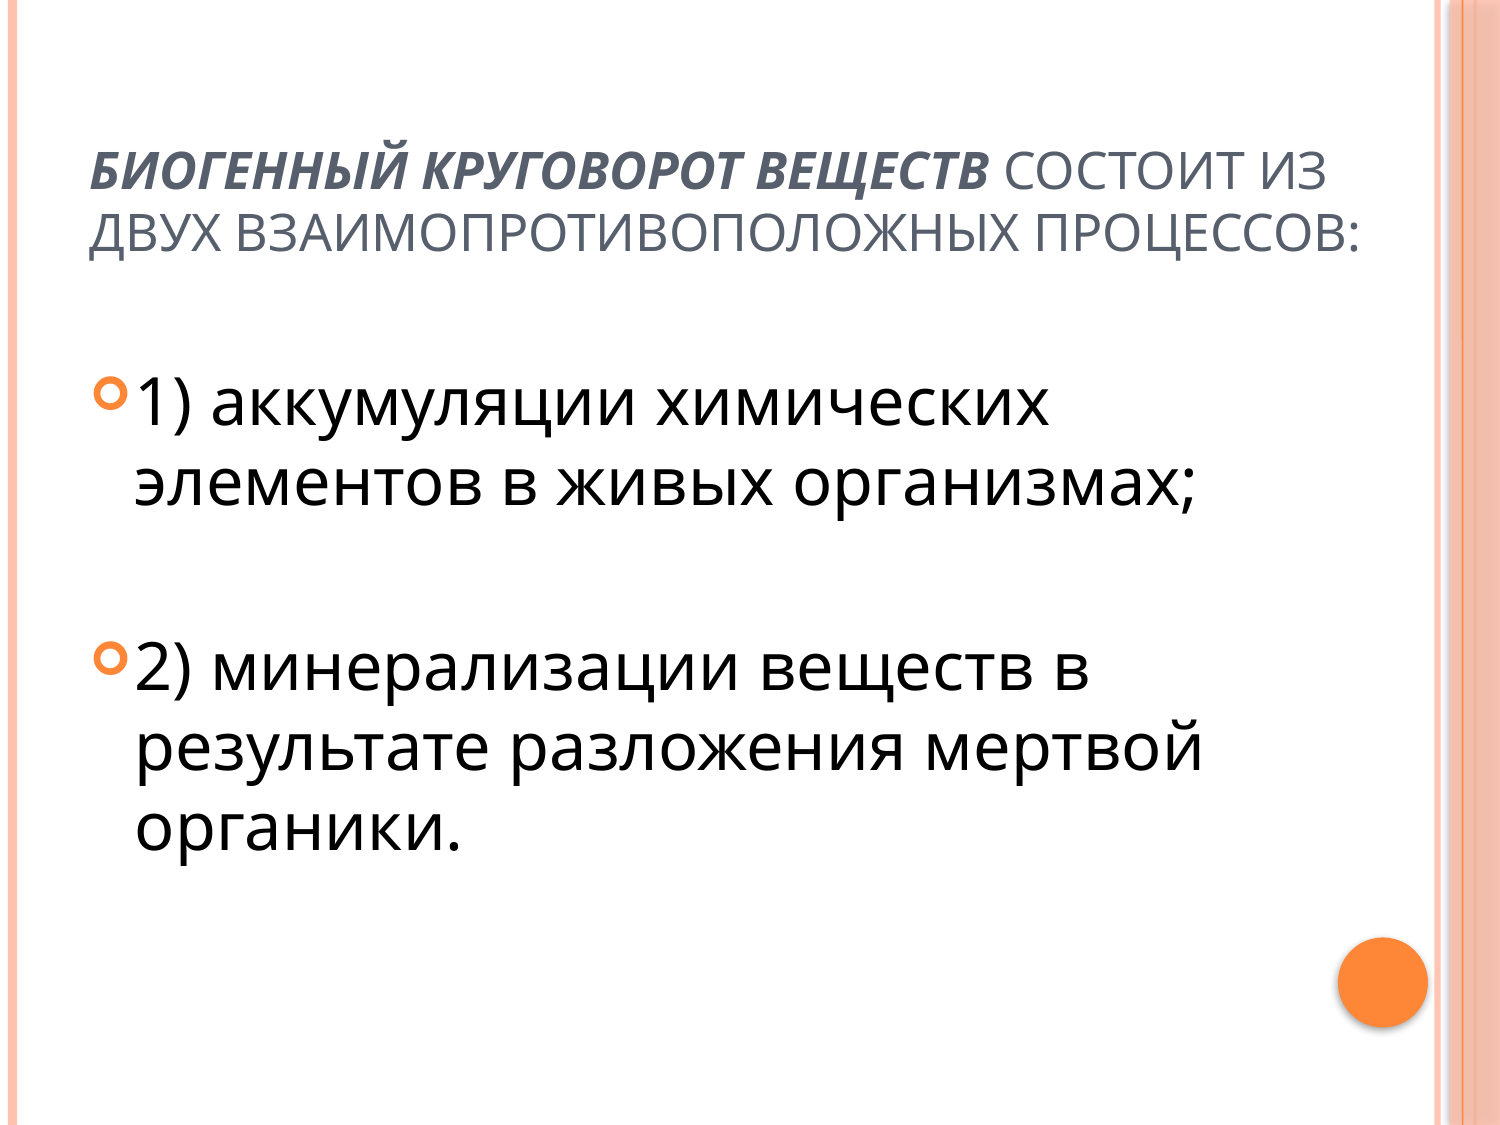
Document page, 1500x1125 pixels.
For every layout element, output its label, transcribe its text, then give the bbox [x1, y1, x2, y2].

title Биогенный круговорот веществ состоит из двух взаимопротивоположных процессов: [75, 45, 1383, 270]
list 1) аккумуляции химических элементов в живых организмах; 2) минерализации веществ в результате разложения мертвой органики. [75, 351, 1300, 1062]
